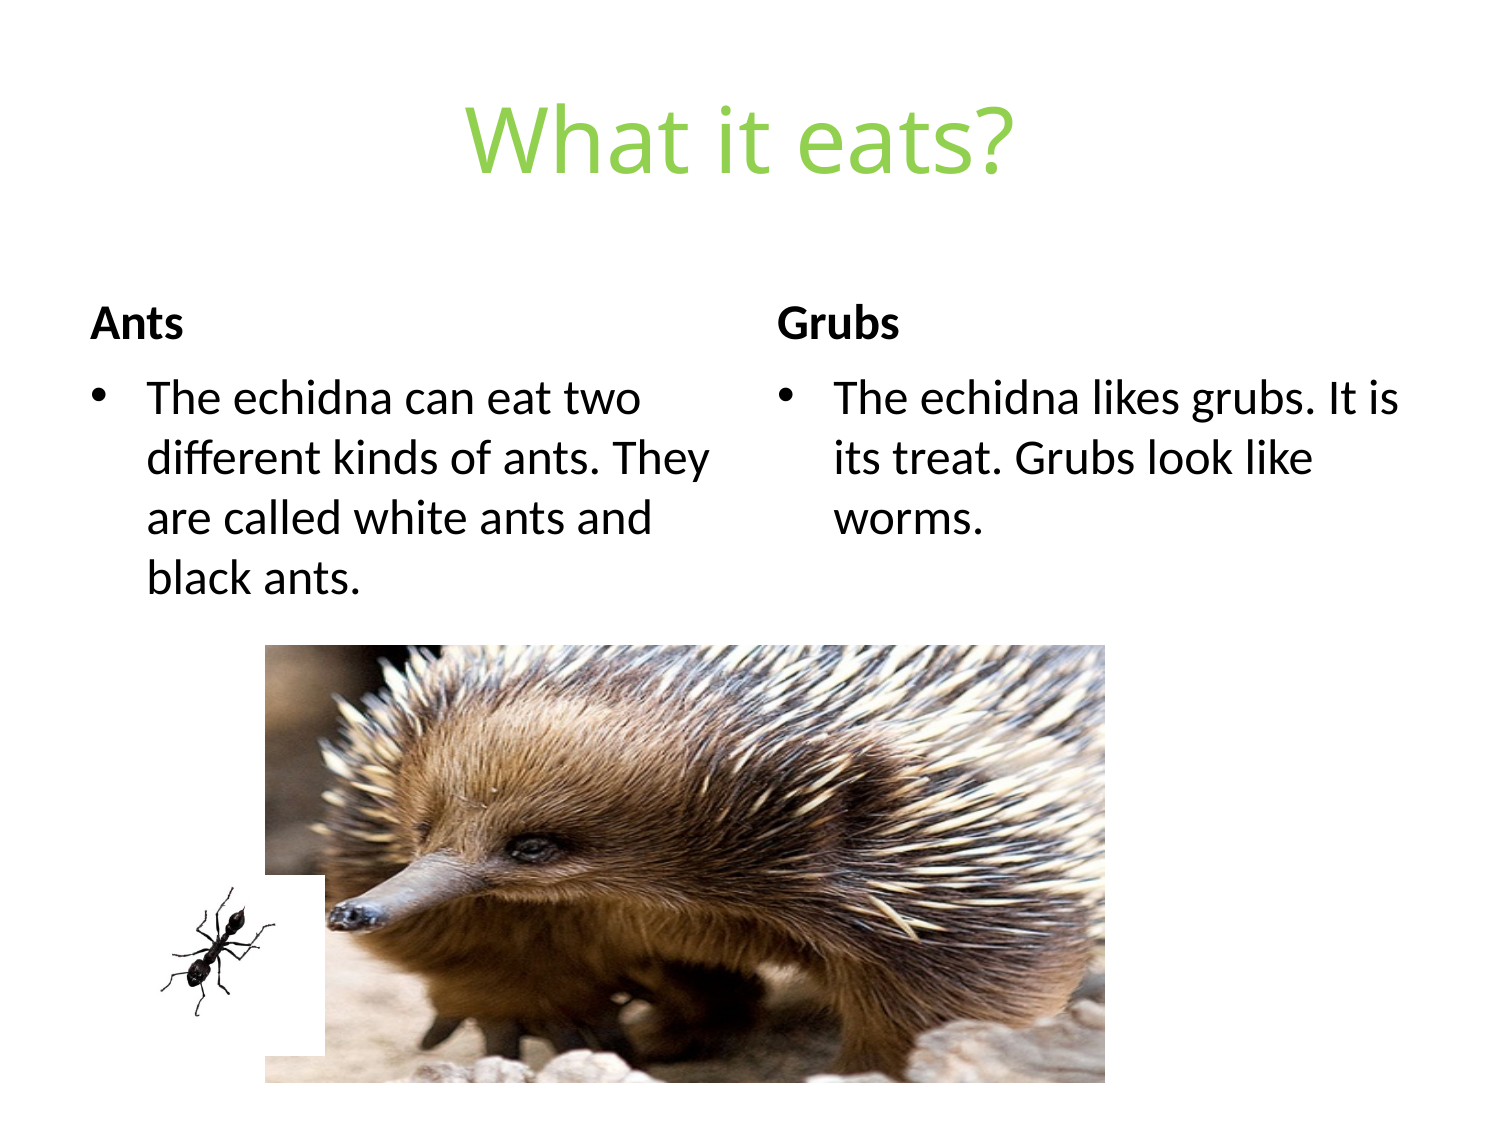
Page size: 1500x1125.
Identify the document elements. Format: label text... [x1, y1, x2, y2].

list The echidna can eat two different kinds of ants. They are called white ants and black ants. [75, 356, 738, 1005]
title What it eats? [64, 42, 1415, 231]
list Grubs [761, 251, 1425, 357]
list The echidna likes grubs. It is its treat. Grubs look like worms. [761, 357, 1425, 1005]
list Ants [75, 251, 738, 356]
picture [123, 644, 1105, 1083]
